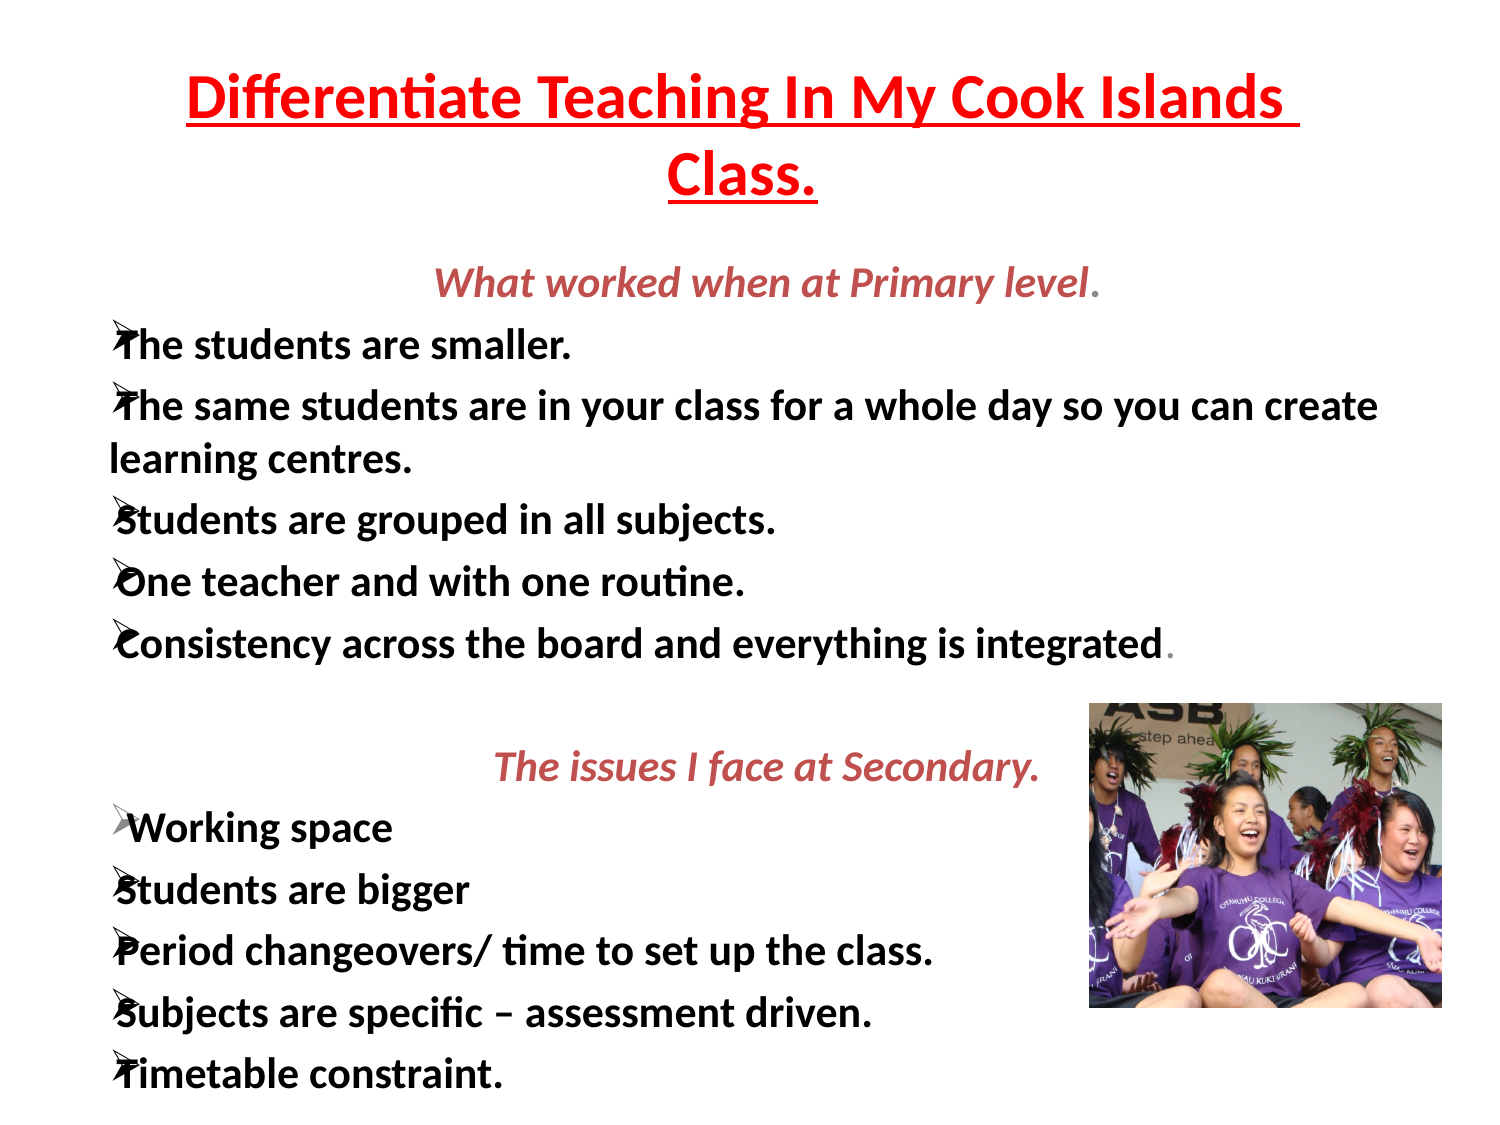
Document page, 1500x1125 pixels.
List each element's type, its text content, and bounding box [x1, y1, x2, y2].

title Differentiate Teaching In My Cook Islands Class. [105, 46, 1381, 246]
subtitle What worked when at Primary level. The students are smaller. The same students are in your class for a whole day so you can create learning centres. Students are grouped in all subjects. One teacher and with one routine. Consistency across the board and everything is integrated. The issues I face at Secondary. Working space Students are bigger Period changeovers/ time to set up the class. Subjects are specific – assessment driven. Timetable constraint. [93, 246, 1442, 1125]
picture [1089, 702, 1442, 1008]
